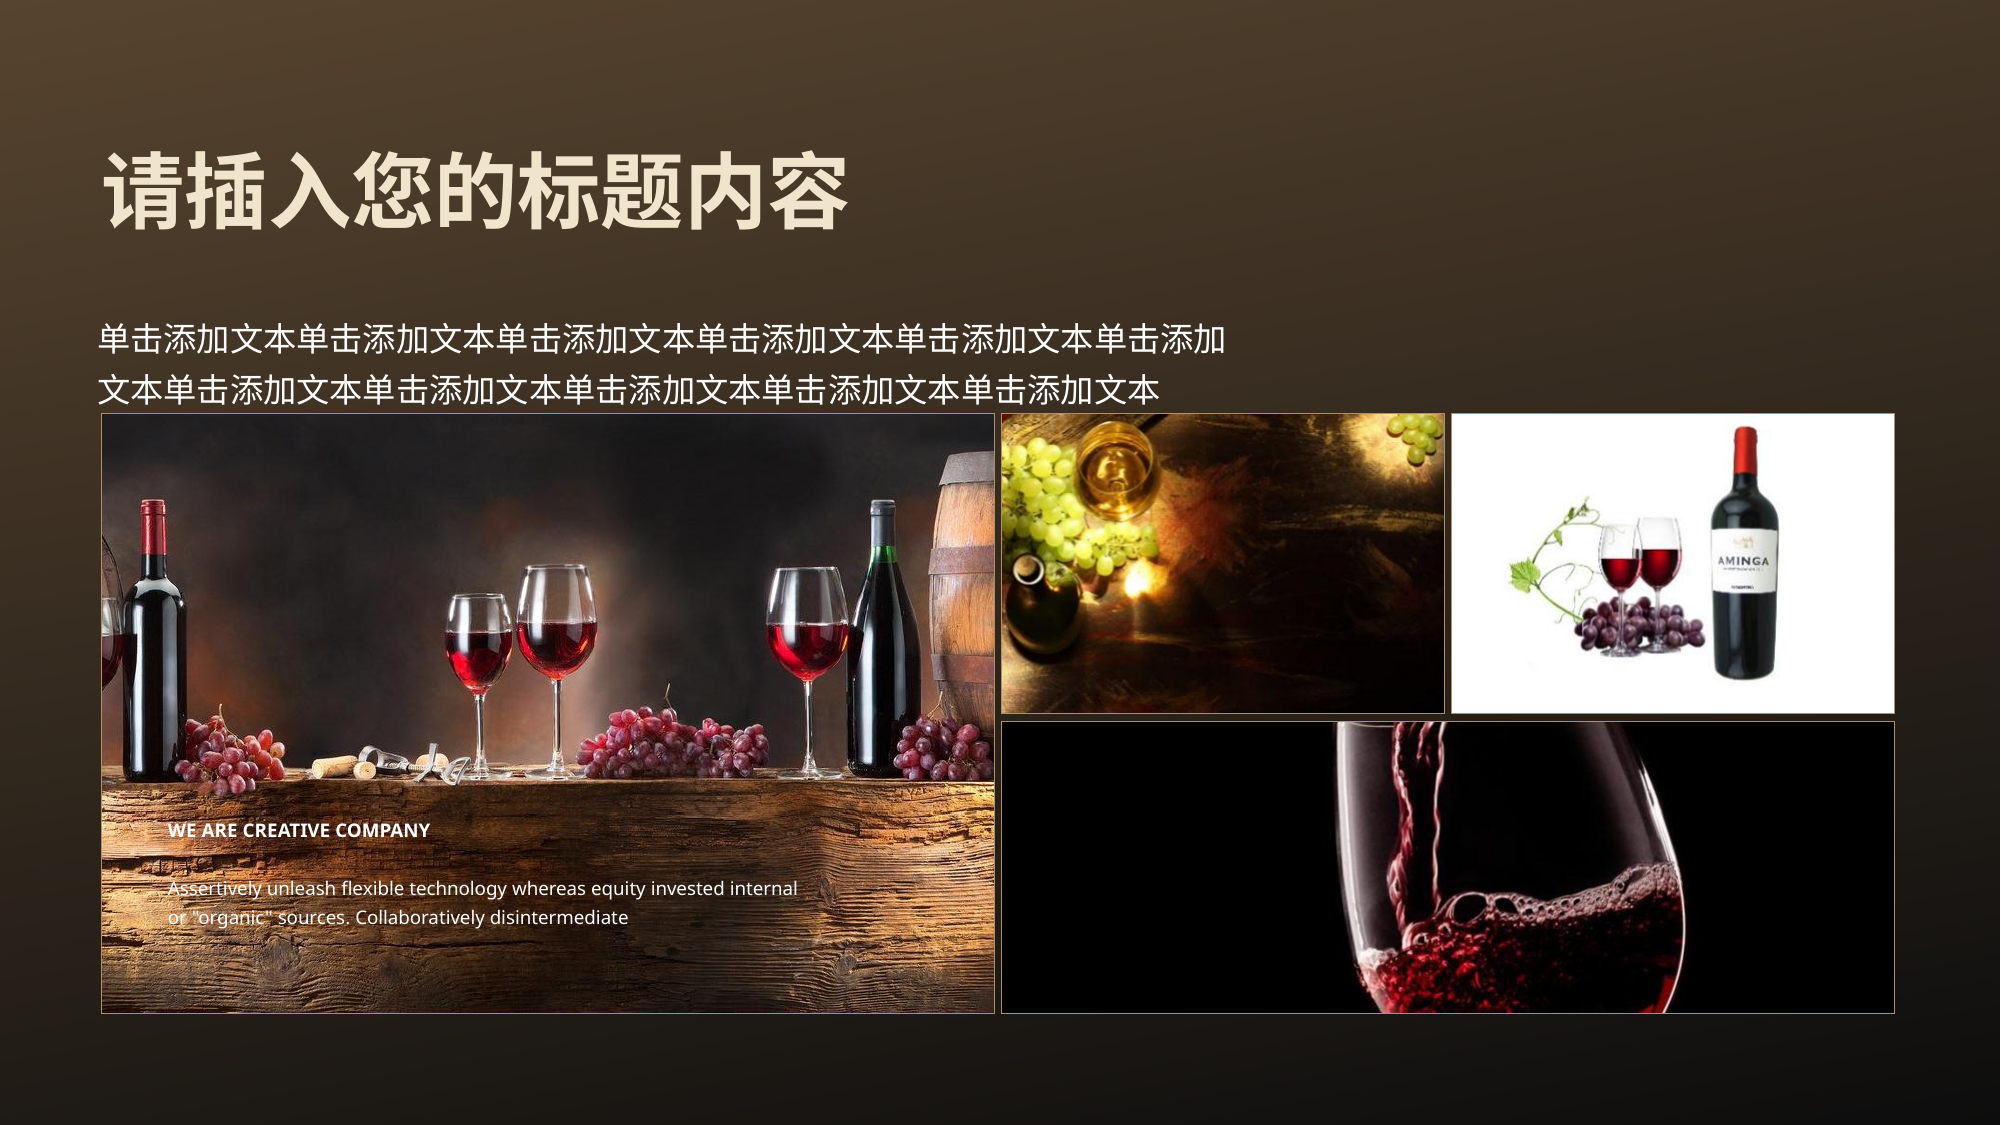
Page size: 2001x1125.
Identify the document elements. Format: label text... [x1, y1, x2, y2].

picture [1001, 413, 1445, 714]
text_box 单击添加文本单击添加文本单击添加文本单击添加文本单击添加文本单击添加文本单击添加文本单击添加文本单击添加文本单击添加文本单击添加文本 [82, 298, 1256, 417]
text_box 请插入您的标题内容 [86, 132, 866, 247]
picture [1001, 721, 1895, 1014]
picture [101, 413, 995, 1014]
picture [1451, 413, 1895, 714]
